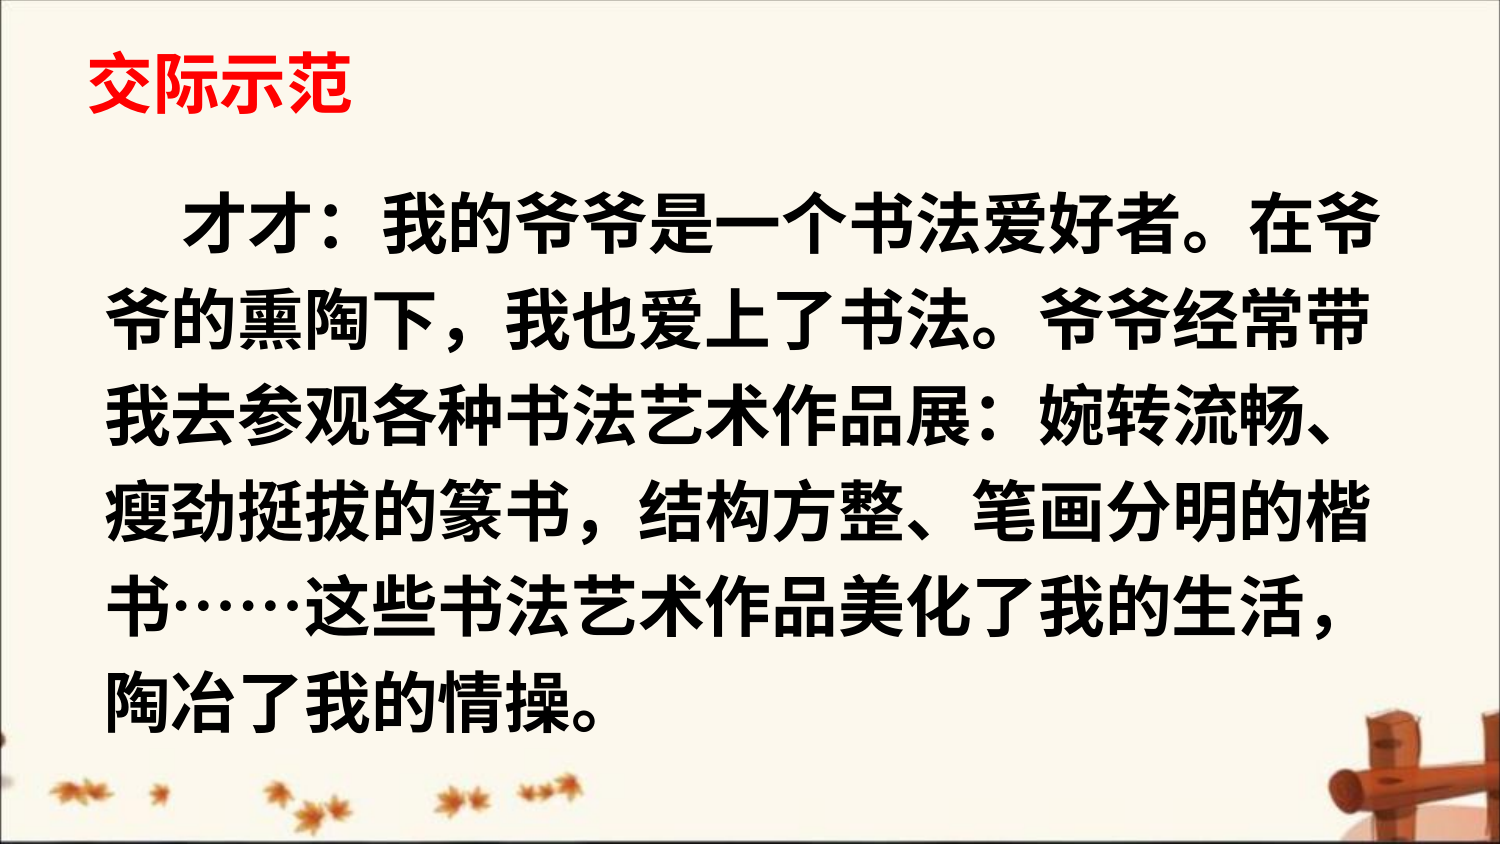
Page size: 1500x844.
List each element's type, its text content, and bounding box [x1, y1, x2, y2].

picture [0, 0, 1500, 844]
text_box 才才：我的爷爷是一个书法爱好者。在爷爷的熏陶下，我也爱上了书法。爷爷经常带我去参观各种书法艺术作品展：婉转流畅、瘦劲挺拔的篆书，结构方整、笔画分明的楷书……这些书法艺术作品美化了我的生活，陶冶了我的情操。 [89, 158, 1411, 749]
text_box 交际示范 [71, 34, 397, 129]
